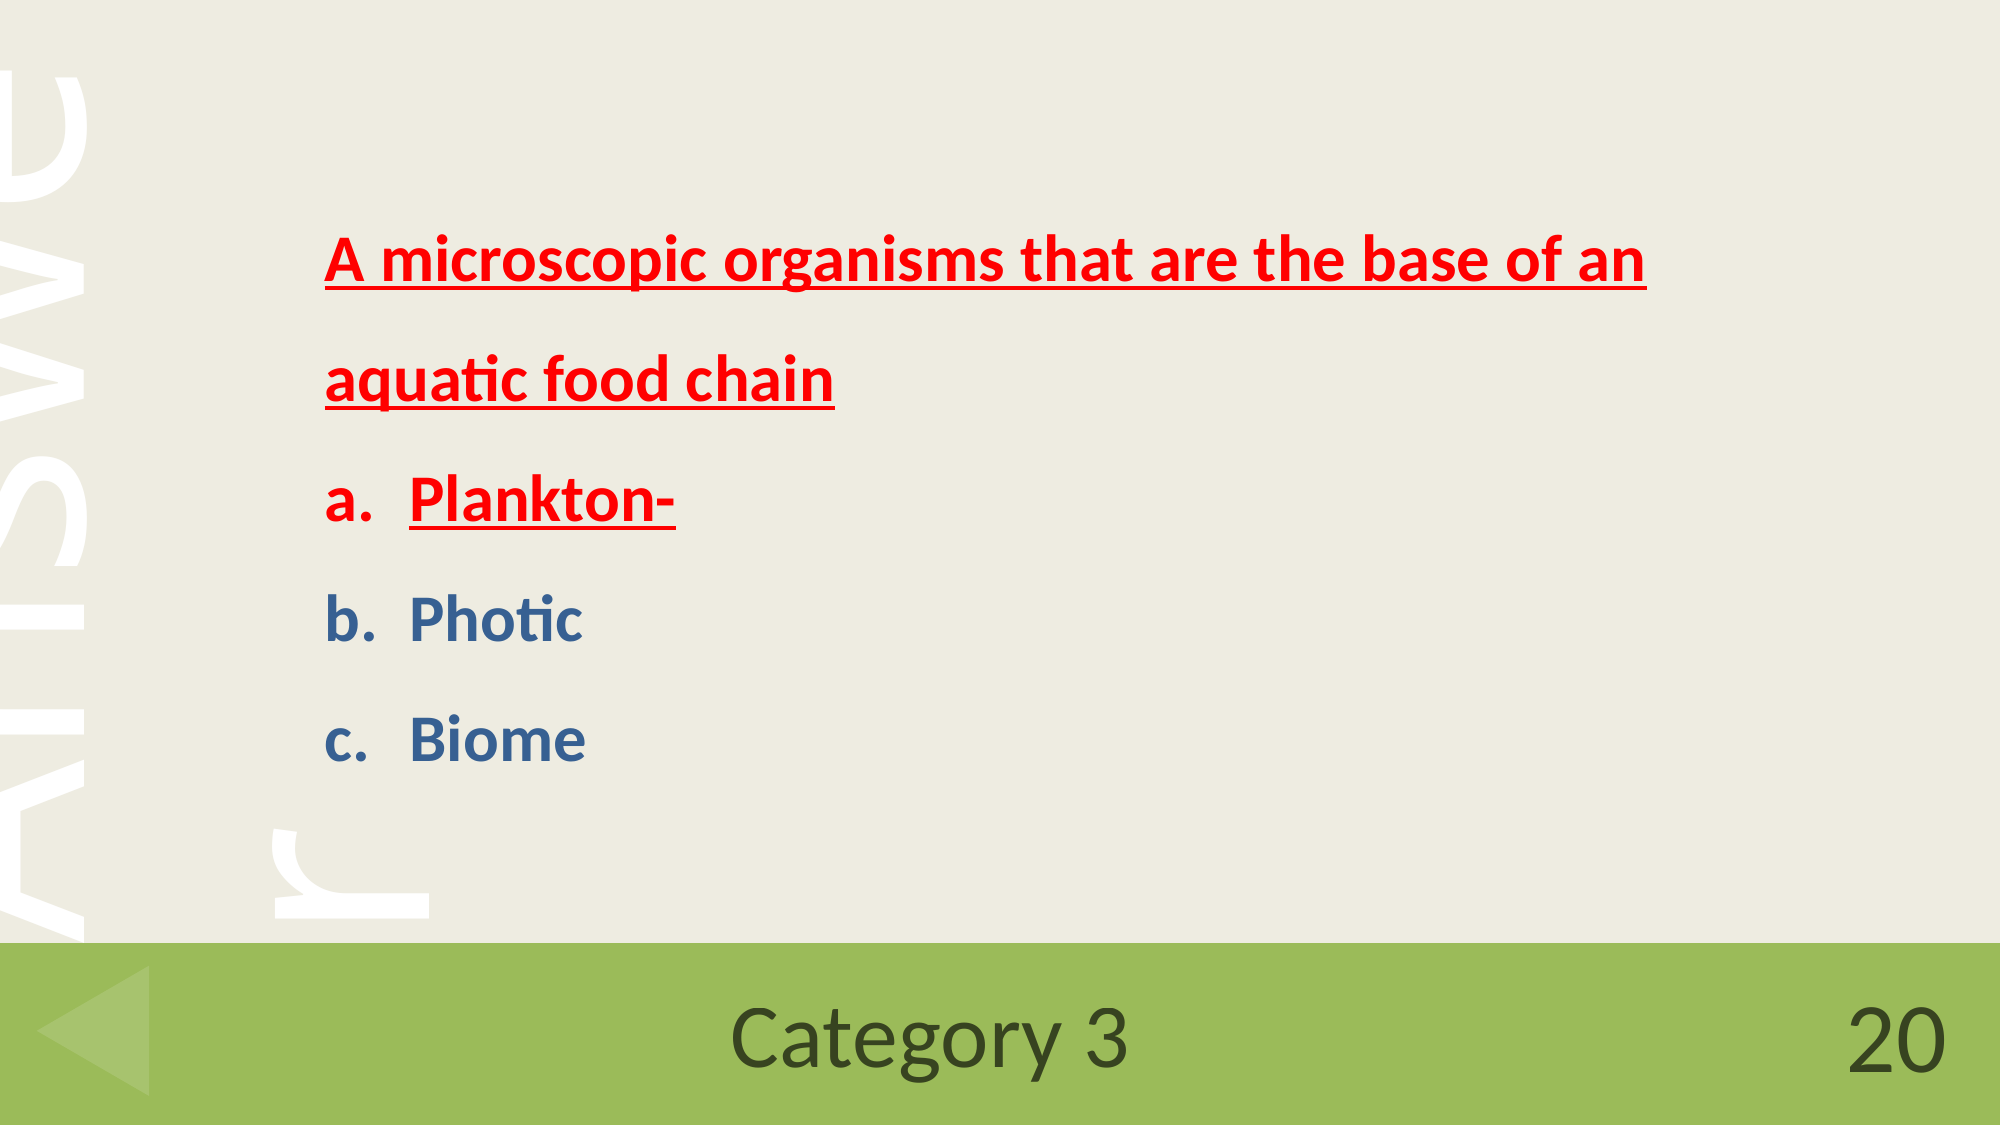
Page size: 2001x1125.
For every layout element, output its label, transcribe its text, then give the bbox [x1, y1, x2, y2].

list 20 [1831, 967, 1963, 1097]
list A microscopic organisms that are the base of an aquatic food chain Plankton- Photic Biome [309, 80, 1850, 870]
title Category 3 [30, 937, 1831, 1125]
